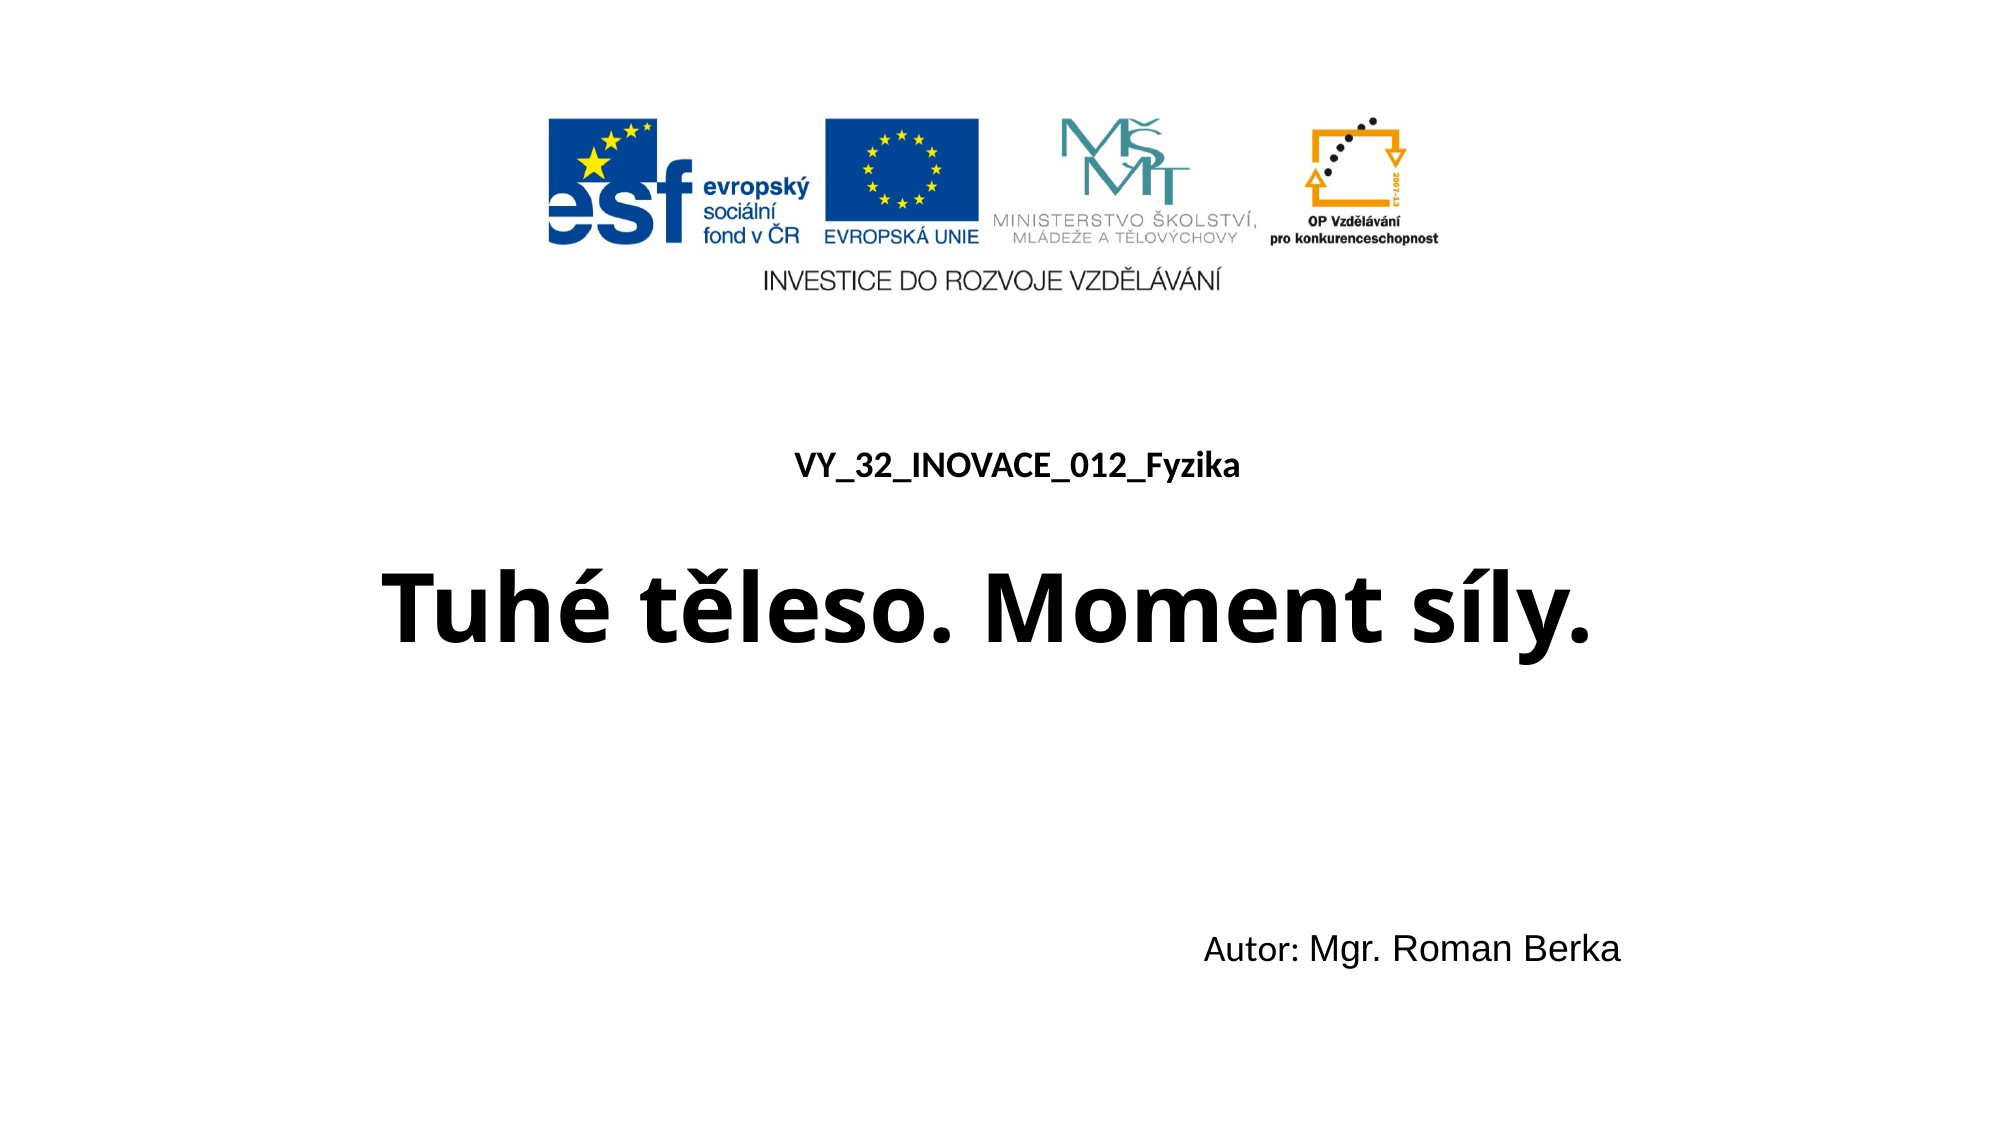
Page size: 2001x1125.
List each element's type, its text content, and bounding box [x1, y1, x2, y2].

picture [500, 78, 1499, 322]
text_box VY_32_INOVACE_012_Fyzika [610, 432, 1426, 493]
text_box Autor: Mgr. Roman Berka [1189, 916, 1686, 977]
title Tuhé těleso. Moment síly. [362, 503, 1638, 721]
